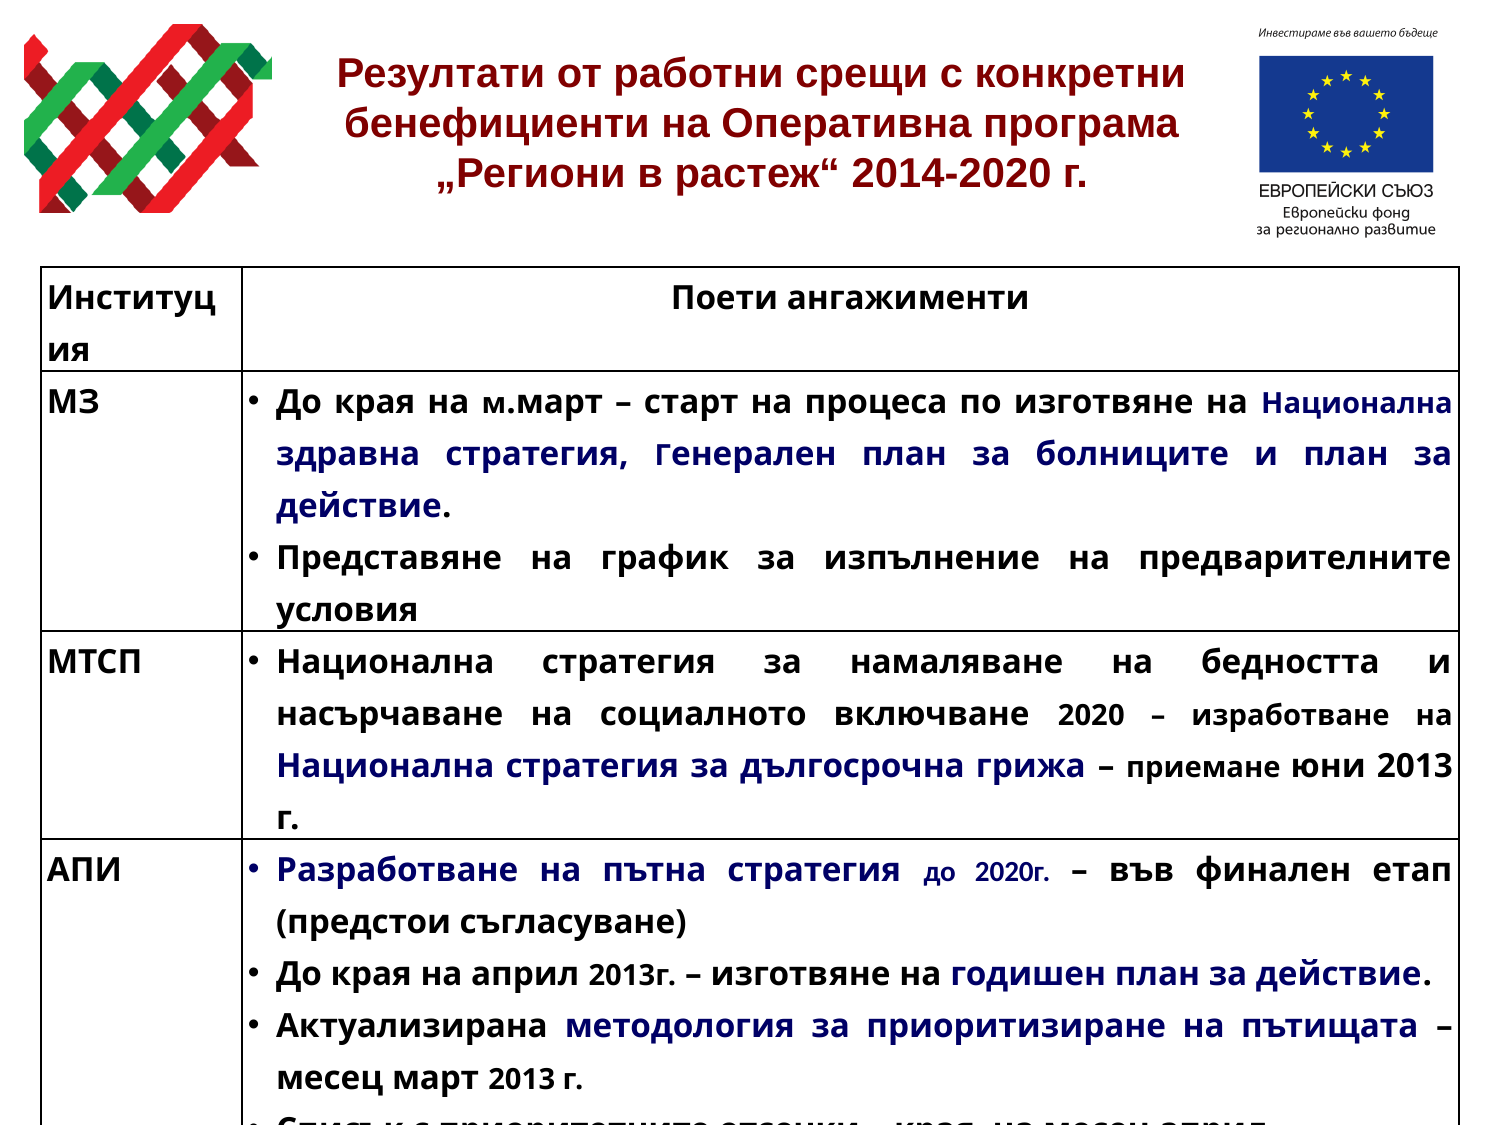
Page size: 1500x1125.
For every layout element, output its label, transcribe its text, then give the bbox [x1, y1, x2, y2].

table_header Институция [42, 268, 241, 370]
table_cell АПИ [42, 840, 241, 1125]
title Резултати от работни срещи с конкретни бенефициенти на Оперативна програма „Региони в растеж“ 2014-2020 г. [300, 44, 1223, 197]
picture [24, 24, 272, 213]
table_cell Разработване на пътна стратегия до 2020г. – във финален етап (предстои съгласуване) До края на април 2013г. – изготвяне на годишен план за действие. Актуализирана методология за приоритизиране на пътищата – месец март 2013 г. Списък с приоритетните отсечки – края на месец април. [243, 840, 1458, 1125]
table_cell До края на м.март – старт на процеса по изготвяне на Национална здравна стратегия, Генерален план за болниците и план за действие. Представяне на график за изпълнение на предварителните условия [243, 372, 1458, 630]
table_cell МТСП [42, 632, 241, 838]
table_header Поети ангажименти [243, 268, 1458, 370]
picture [1257, 27, 1438, 238]
table_cell Национална стратегия за намаляване на бедността и насърчаване на социалното включване 2020 – изработване на Национална стратегия за дългосрочна грижа – приемане юни 2013 г. [243, 632, 1458, 838]
table_cell МЗ [42, 372, 241, 630]
